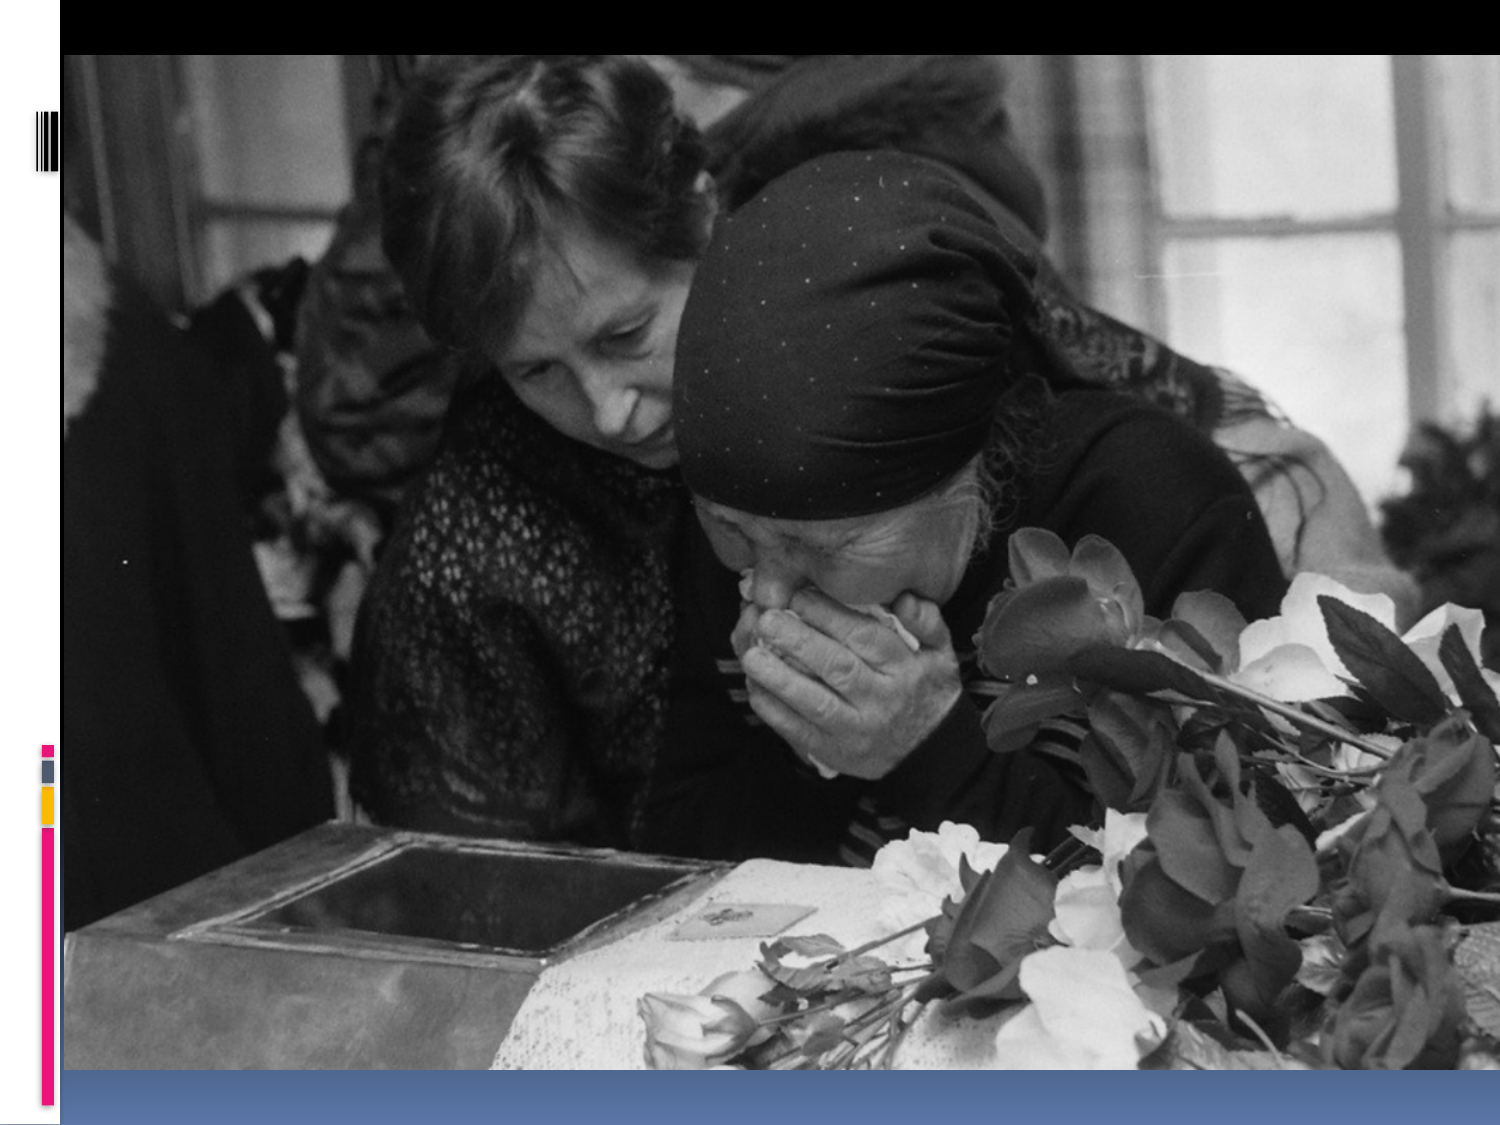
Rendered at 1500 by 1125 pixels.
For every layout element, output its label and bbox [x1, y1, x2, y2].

picture [64, 54, 1500, 1070]
